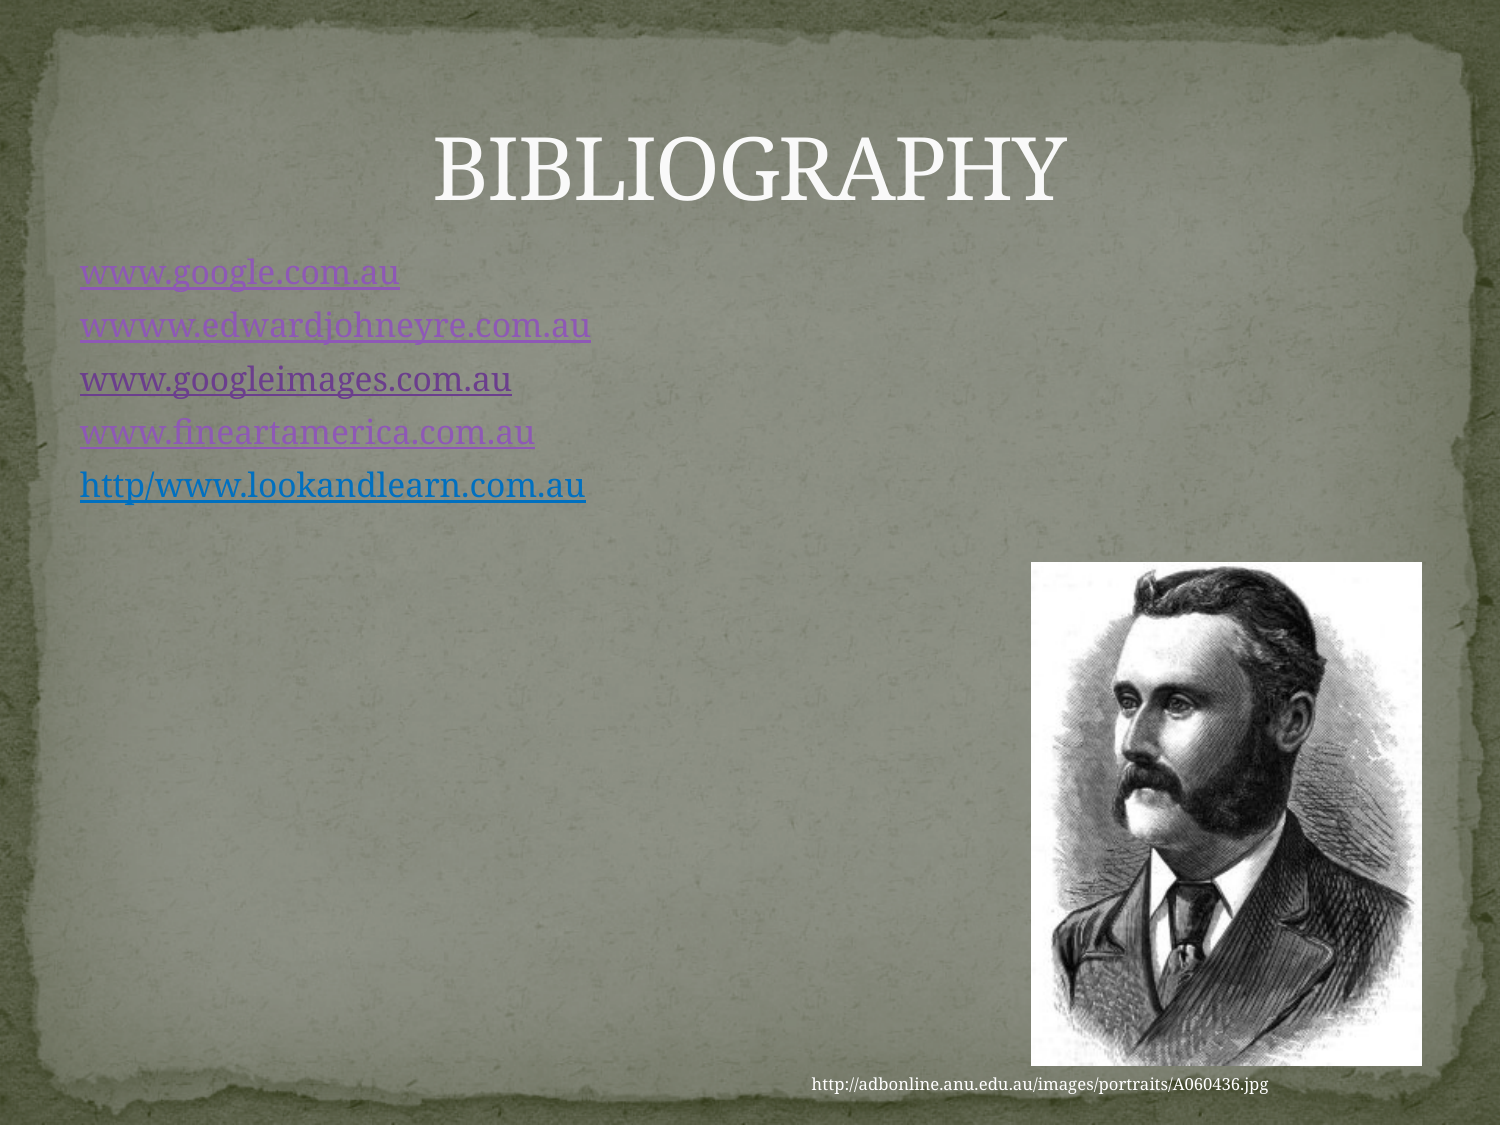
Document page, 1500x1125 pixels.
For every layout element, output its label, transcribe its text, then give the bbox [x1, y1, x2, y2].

title BIBLIOGRAPHY [74, 24, 1425, 225]
picture [1031, 562, 1422, 1066]
list www.google.com.au wwww.edwardjohneyre.com.au www.googleimages.com.au www.fineartamerica.com.au http/www.lookandlearn.com.au [64, 243, 1243, 516]
text_box http://adbonline.anu.edu.au/images/portraits/A060436.jpg [796, 1066, 1454, 1102]
